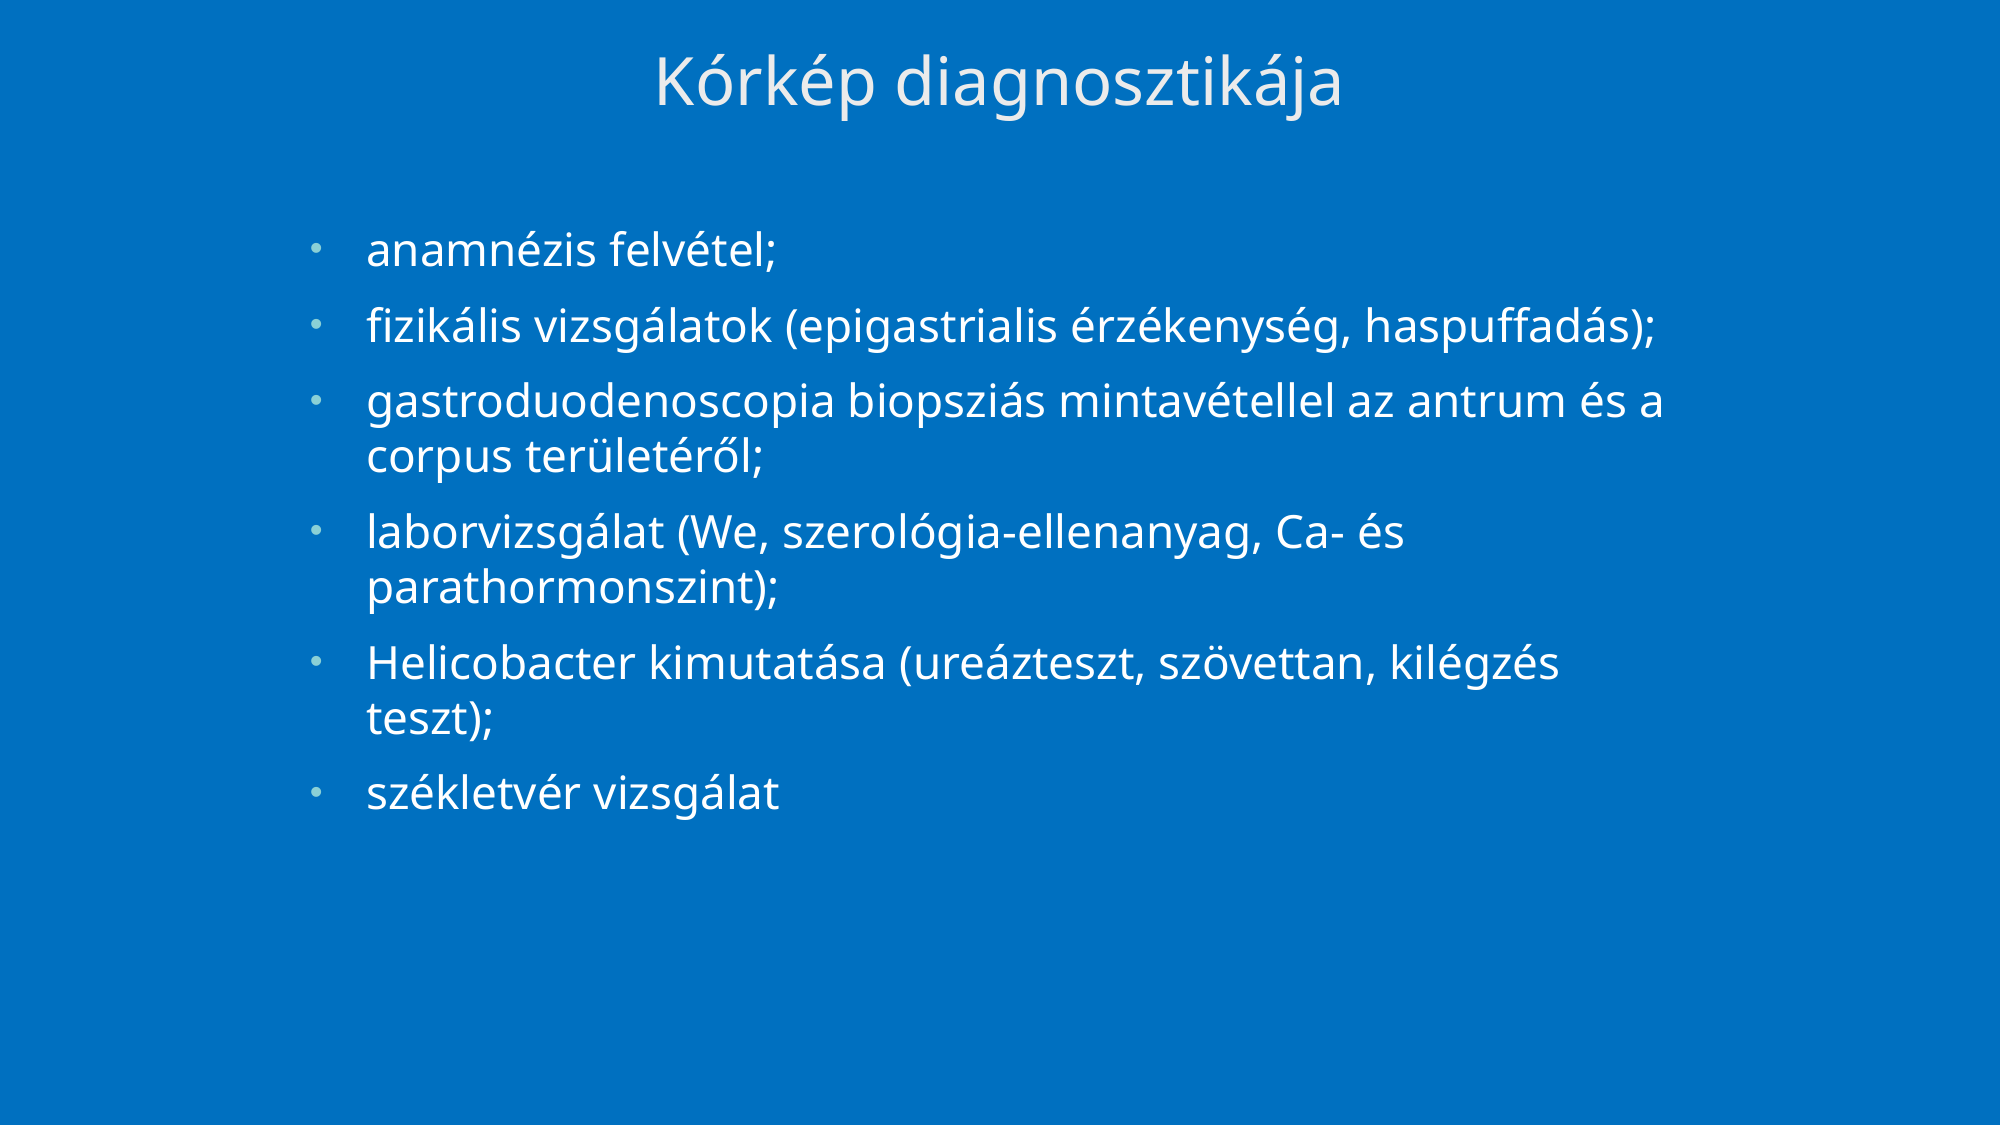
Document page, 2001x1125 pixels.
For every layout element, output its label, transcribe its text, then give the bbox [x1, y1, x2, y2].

title Kórkép diagnosztikája [295, 30, 1705, 142]
list anamnézis felvétel; fizikális vizsgálatok (epigastrialis érzékenység, haspuffadás); gastroduodenoscopia biopsziás mintavétellel az antrum és a corpus területéről; laborvizsgálat (We, szerológia-ellenanyag, Ca- és parathormonszint); Helicobacter kimutatása (ureázteszt, szövettan, kilégzés teszt); székletvér vizsgálat [294, 213, 1705, 1023]
